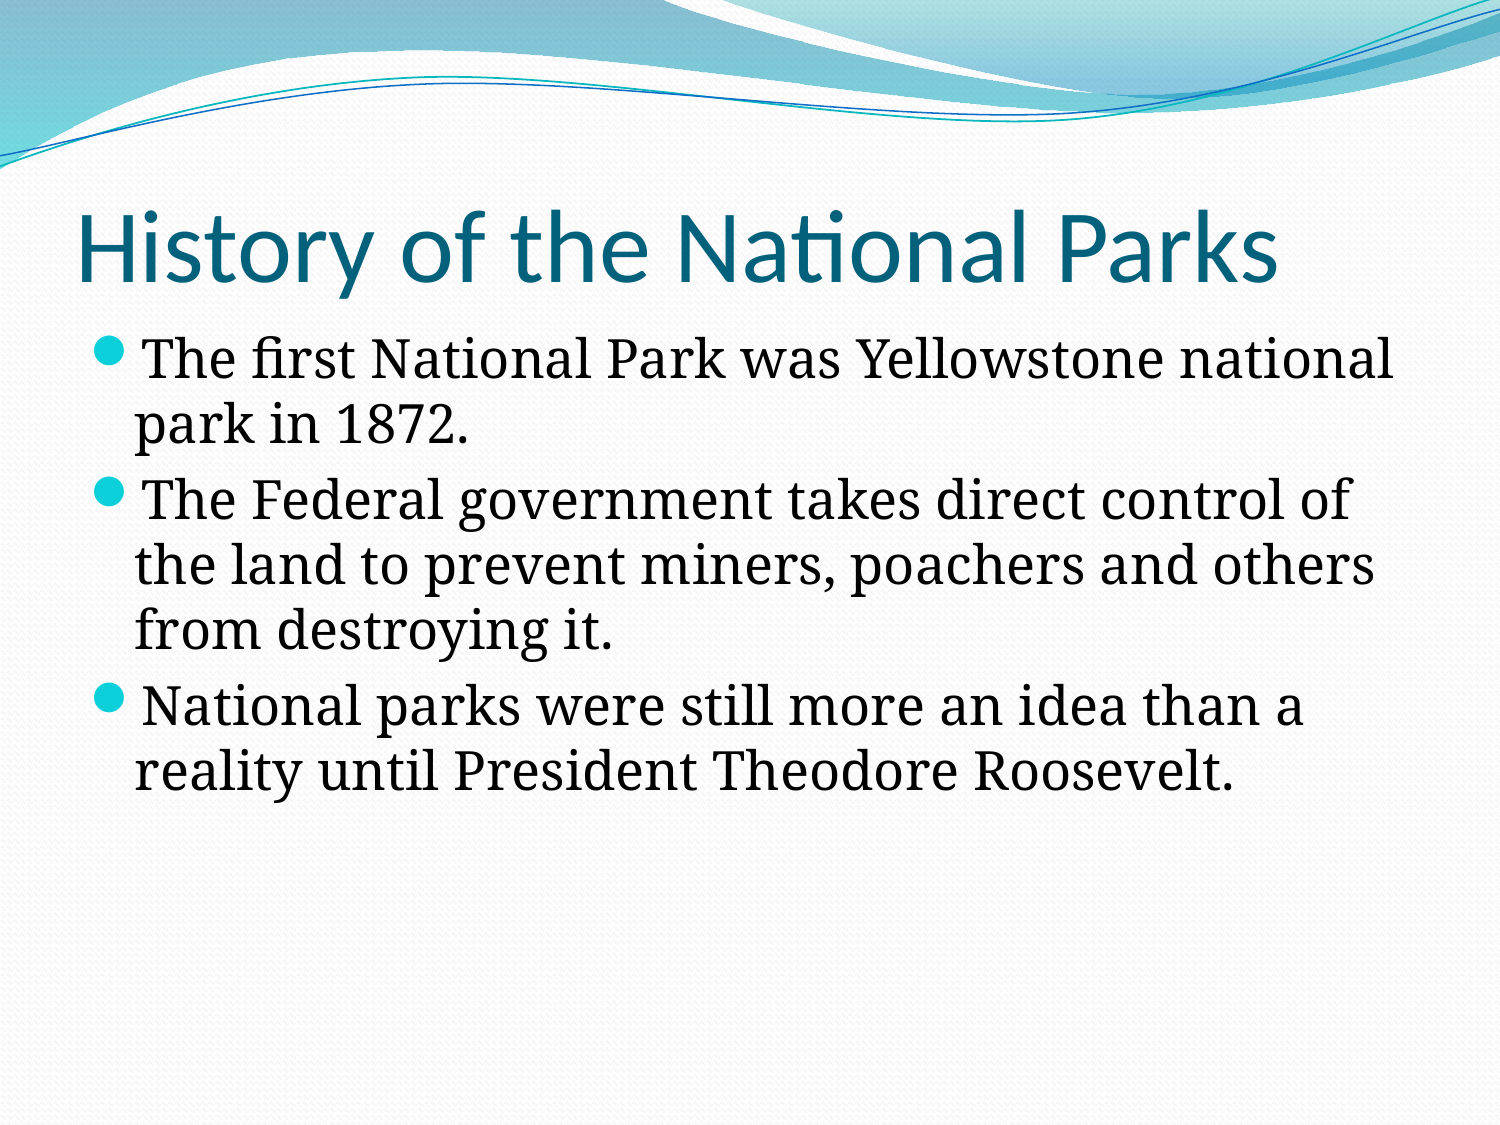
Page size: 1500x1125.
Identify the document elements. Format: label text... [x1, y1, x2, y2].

title History of the National Parks [75, 115, 1425, 303]
list The first National Park was Yellowstone national park in 1872. The Federal government takes direct control of the land to prevent miners, poachers and others from destroying it. National parks were still more an idea than a reality until President Theodore Roosevelt. [75, 317, 1425, 1038]
